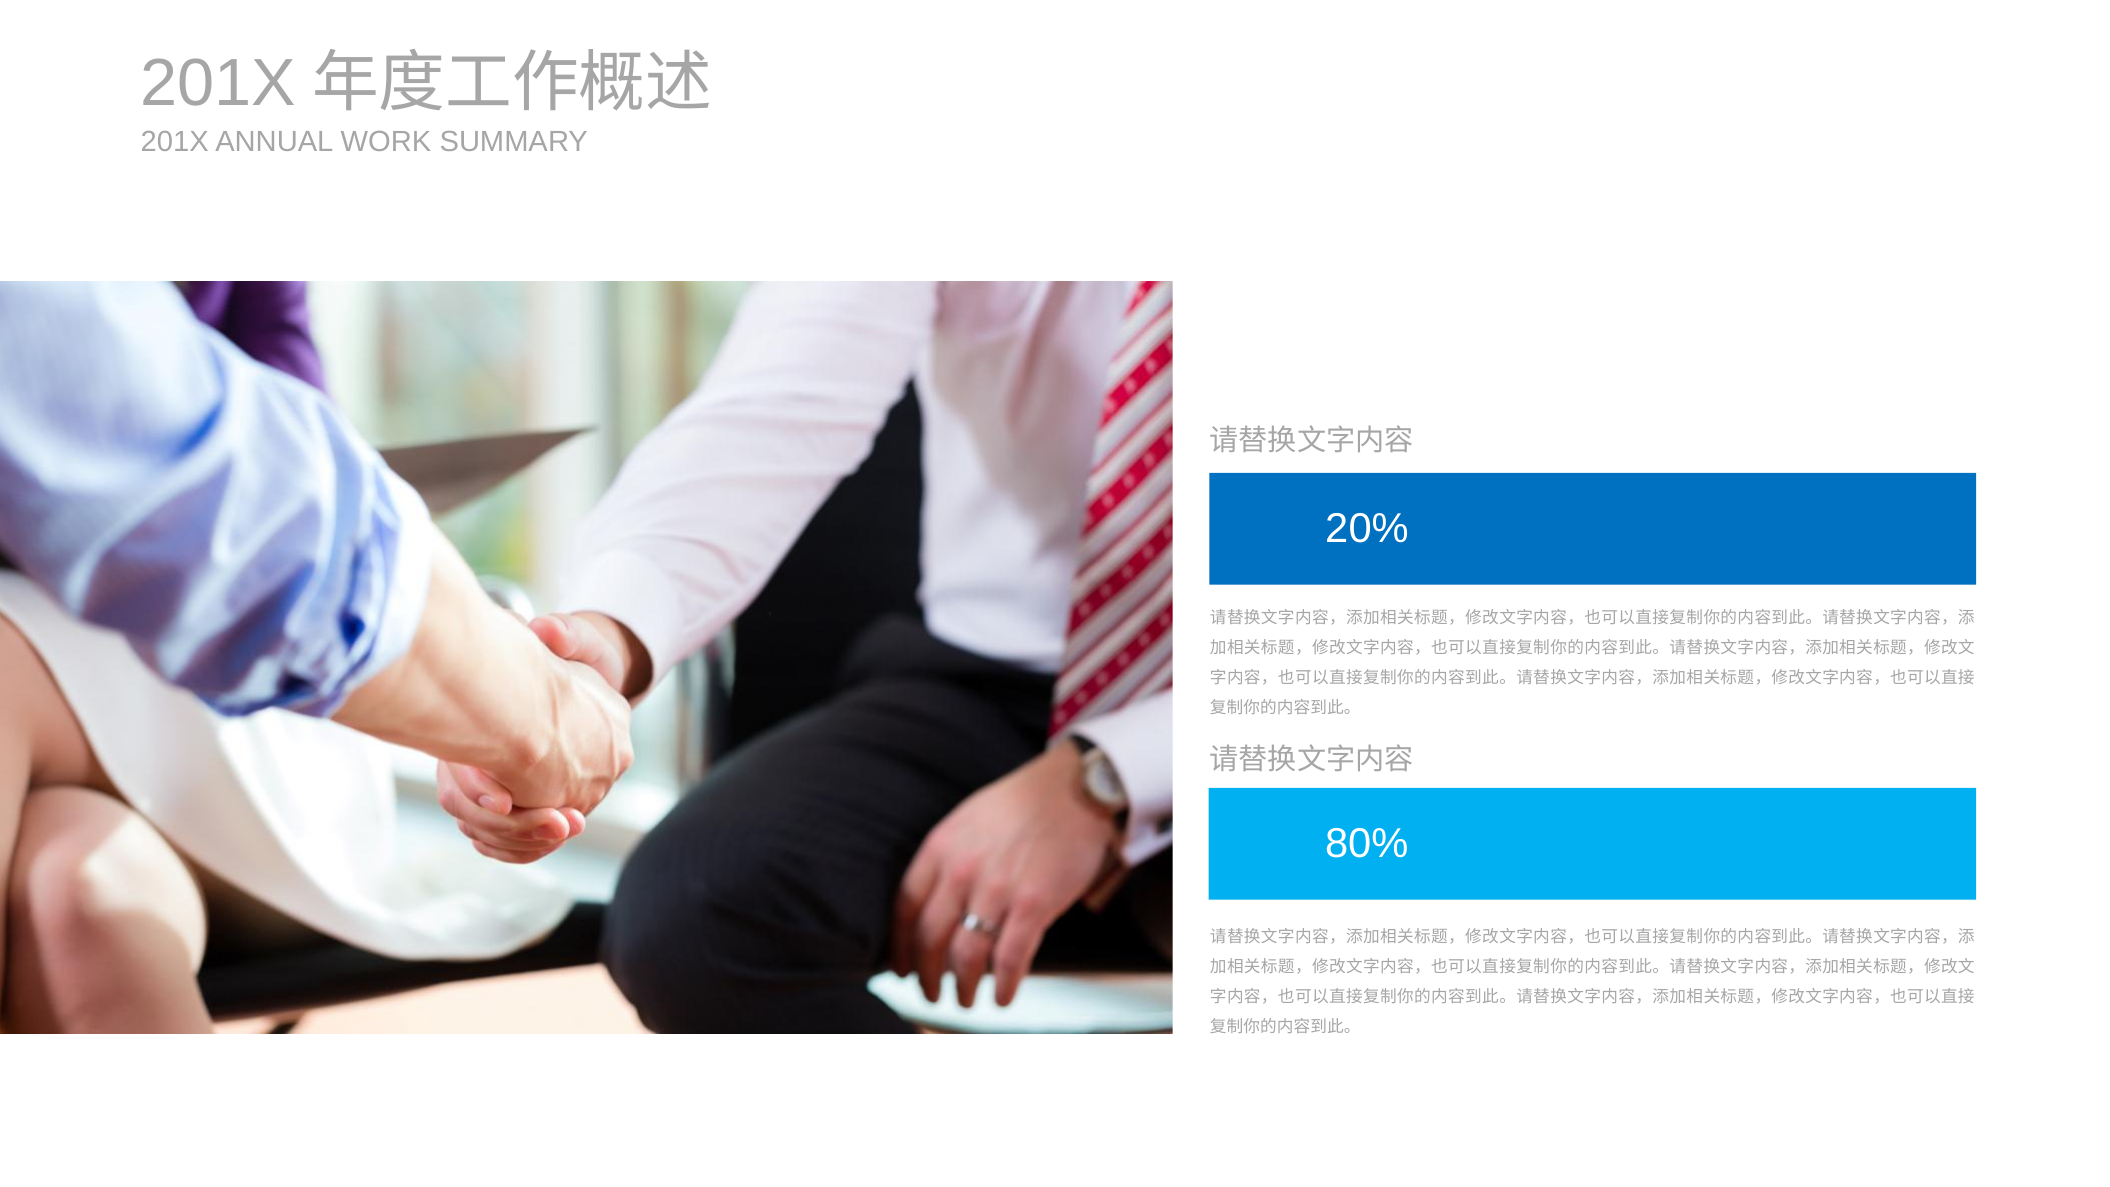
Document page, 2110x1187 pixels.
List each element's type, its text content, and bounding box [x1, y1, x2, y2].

text_box [1208, 472, 1977, 586]
text_box 请替换文字内容 [1209, 740, 1458, 776]
text_box 80% [1313, 816, 1420, 867]
text_box 201X ANNUAL WORK SUMMARY [140, 122, 602, 158]
text_box 20% [1302, 501, 1431, 552]
text_box 201X年度工作概述 [140, 38, 789, 119]
text_box 请替换文字内容 [1209, 421, 1458, 457]
text_box 请替换文字内容，添加相关标题，修改文字内容，也可以直接复制你的内容到此。请替换文字内容，添加相关标题，修改文字内容，也可以直接复制你的内容到此。请替换文字内容，添加相关标题，修改文字内容，也可以直接复制你的内容到此。请替换文字内容，添加相关标题，修改文字内容，也可以直接复制你的内容到此。 [1210, 597, 1976, 717]
text_box [1208, 787, 1977, 901]
text_box 请替换文字内容，添加相关标题，修改文字内容，也可以直接复制你的内容到此。请替换文字内容，添加相关标题，修改文字内容，也可以直接复制你的内容到此。请替换文字内容，添加相关标题，修改文字内容，也可以直接复制你的内容到此。请替换文字内容，添加相关标题，修改文字内容，也可以直接复制你的内容到此。 [1210, 915, 1976, 1036]
text_box [0, 281, 1174, 1035]
